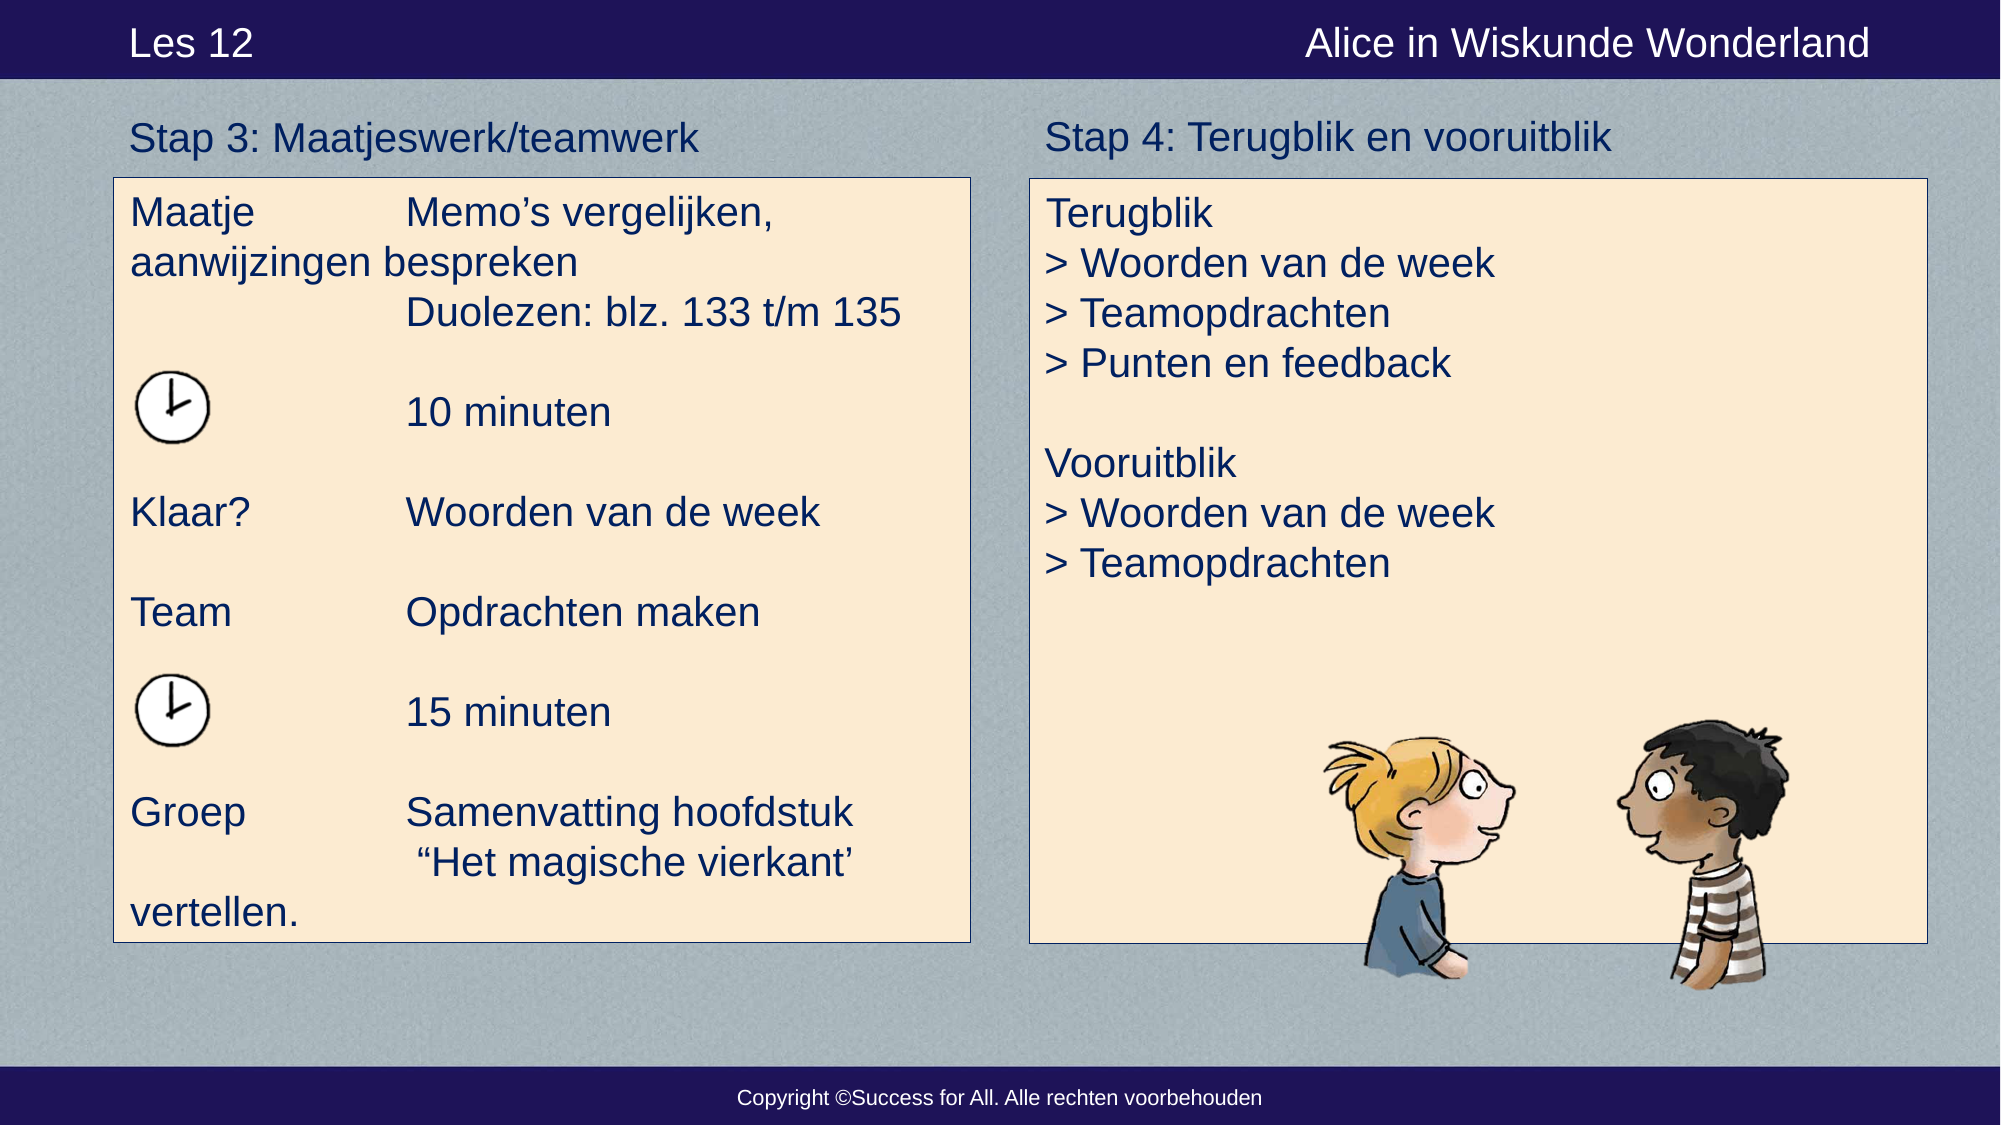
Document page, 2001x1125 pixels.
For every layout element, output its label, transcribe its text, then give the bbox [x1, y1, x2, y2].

picture [0, 0, 2001, 1125]
text_box Terugblik > Woorden van de week > Teamopdrachten > Punten en feedback Vooruitblik > Woorden van de week > Teamopdrachten [1029, 178, 1928, 944]
text_box Copyright ©Success for All. Alle rechten voorbehouden [0, 1076, 2000, 1125]
text_box Les 12 [114, 8, 354, 73]
text_box Stap 3: Maatjeswerk/teamwerk [114, 103, 907, 169]
text_box Maatje Memo’s vergelijken, aanwijzingen bespreken Duolezen: blz. 133 t/m 135 10 minuten Klaar? Woorden van de week Team Opdrachten maken 15 minuten Groep Samenvatting hoofdstuk “Het magische vierkant’ vertellen. [113, 177, 971, 943]
text_box Alice in Wiskunde Wonderland [999, 8, 1886, 73]
text_box Stap 4: Terugblik en vooruitblik [1029, 102, 1822, 168]
